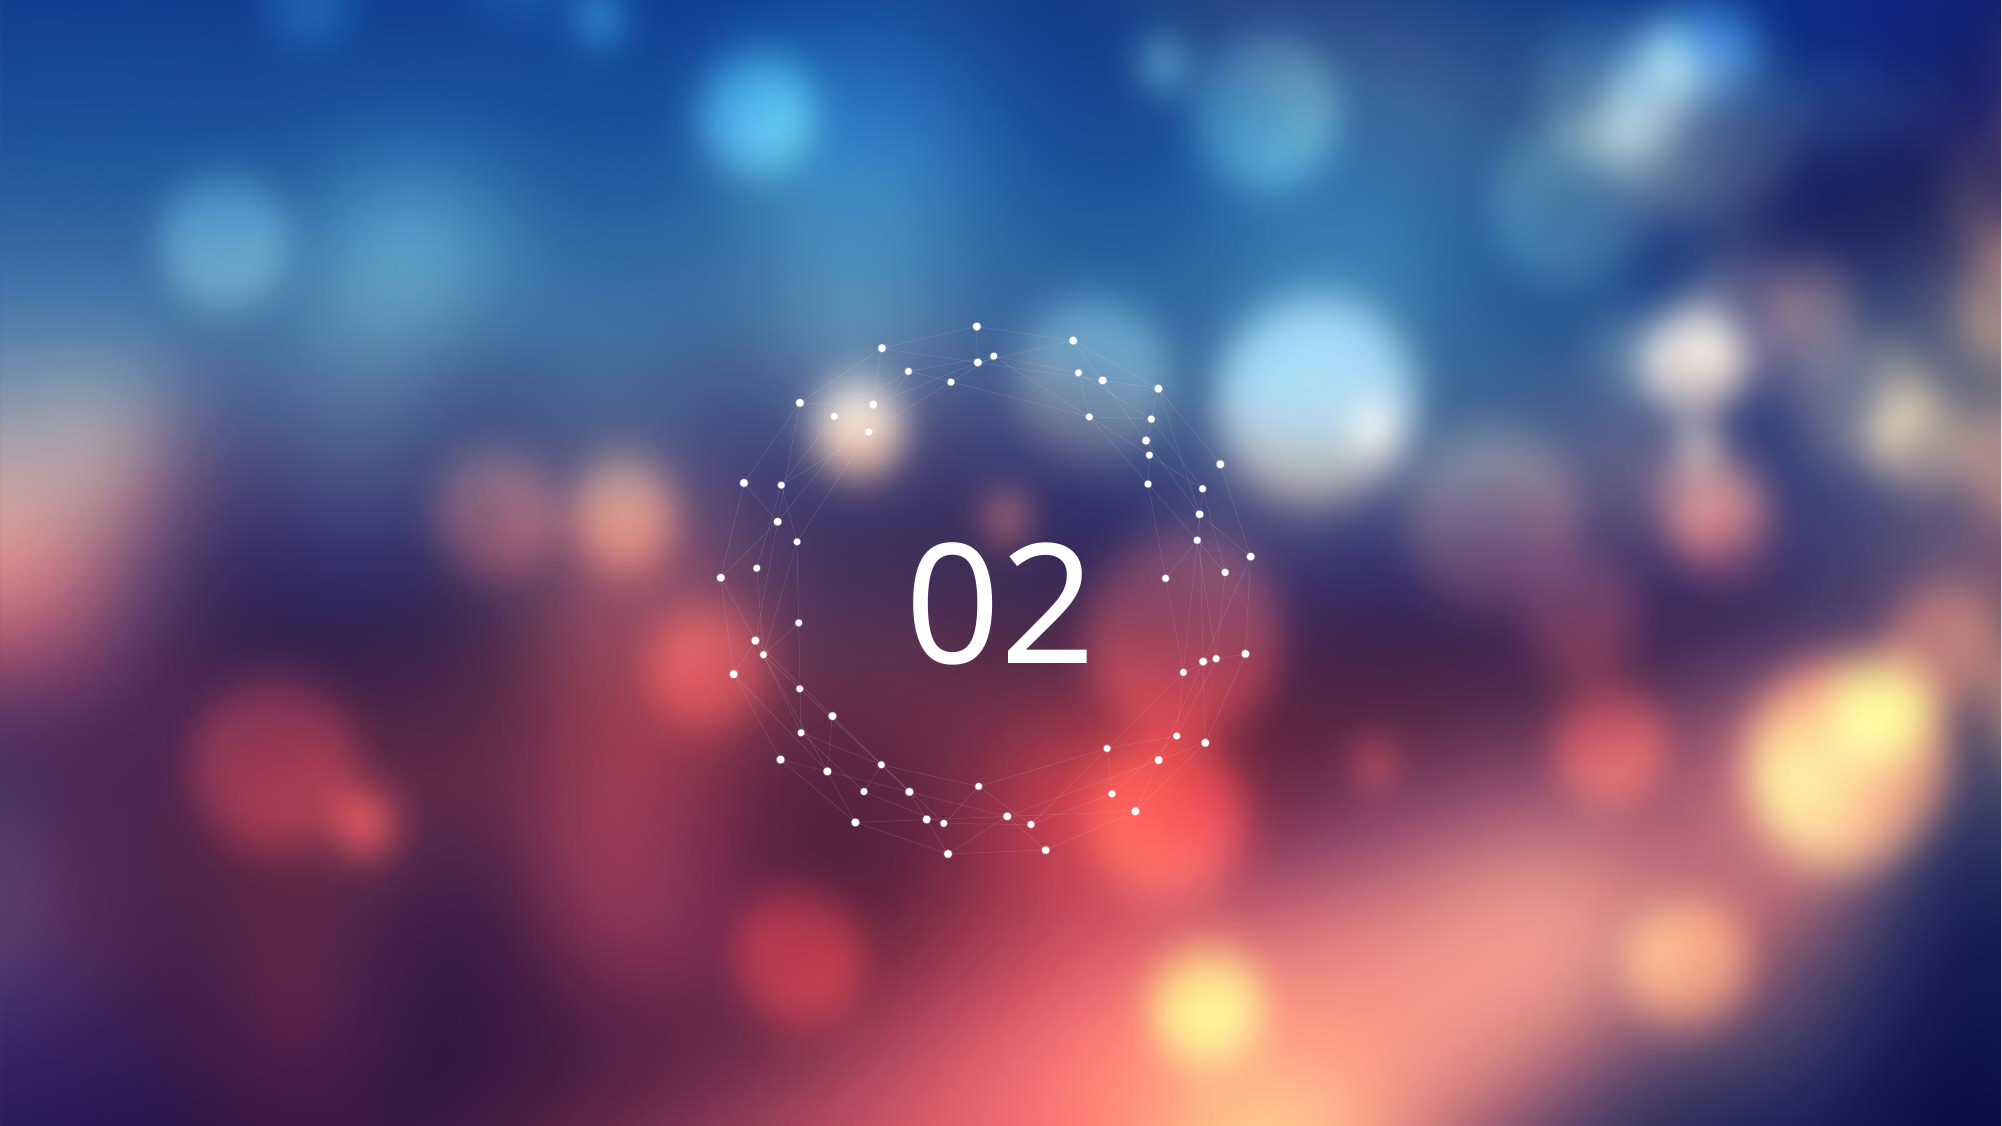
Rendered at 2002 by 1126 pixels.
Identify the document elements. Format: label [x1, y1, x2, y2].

text_box [720, 323, 1258, 860]
picture [0, 0, 2002, 1126]
